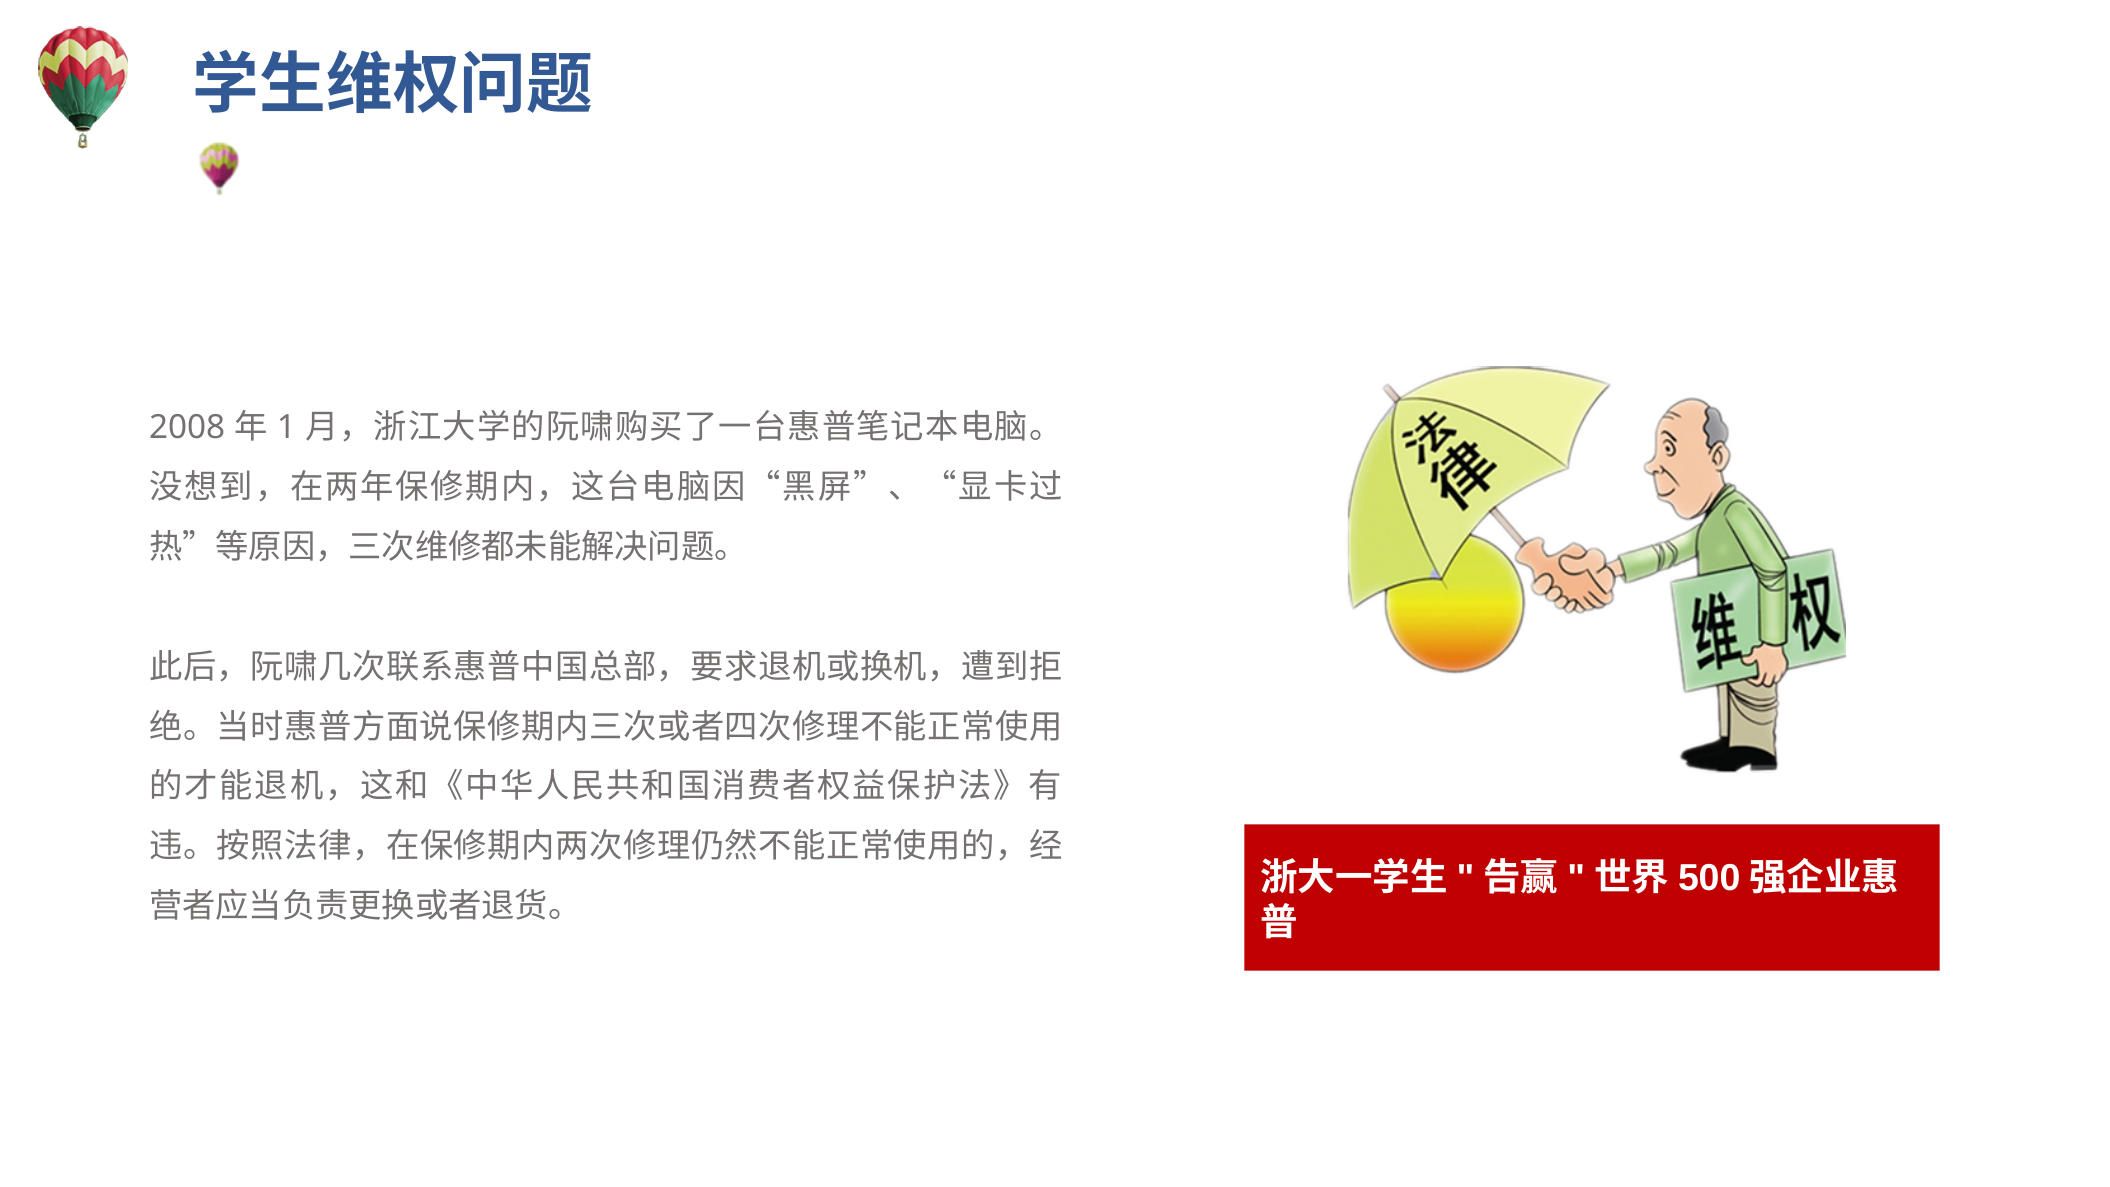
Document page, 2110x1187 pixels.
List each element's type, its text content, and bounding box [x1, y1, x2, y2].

text_box 浙大一学生"告赢"世界500强企业惠普 [1243, 823, 1941, 972]
picture [1338, 167, 1846, 845]
text_box 2008年1月，浙江大学的阮啸购买了一台惠普笔记本电脑。没想到，在两年保修期内，这台电脑因“黑屏”、“显卡过热”等原因，三次维修都未能解决问题。 此后，阮啸几次联系惠普中国总部，要求退机或换机，遭到拒绝。当时惠普方面说保修期内三次或者四次修理不能正常使用的才能退机，这和《中华人民共和国消费者权益保护法》有违。按照法律，在保修期内两次修理仍然不能正常使用的，经营者应当负责更换或者退货。 [133, 377, 1079, 993]
text_box 学生维权问题 [176, 33, 783, 129]
picture [38, 26, 241, 197]
